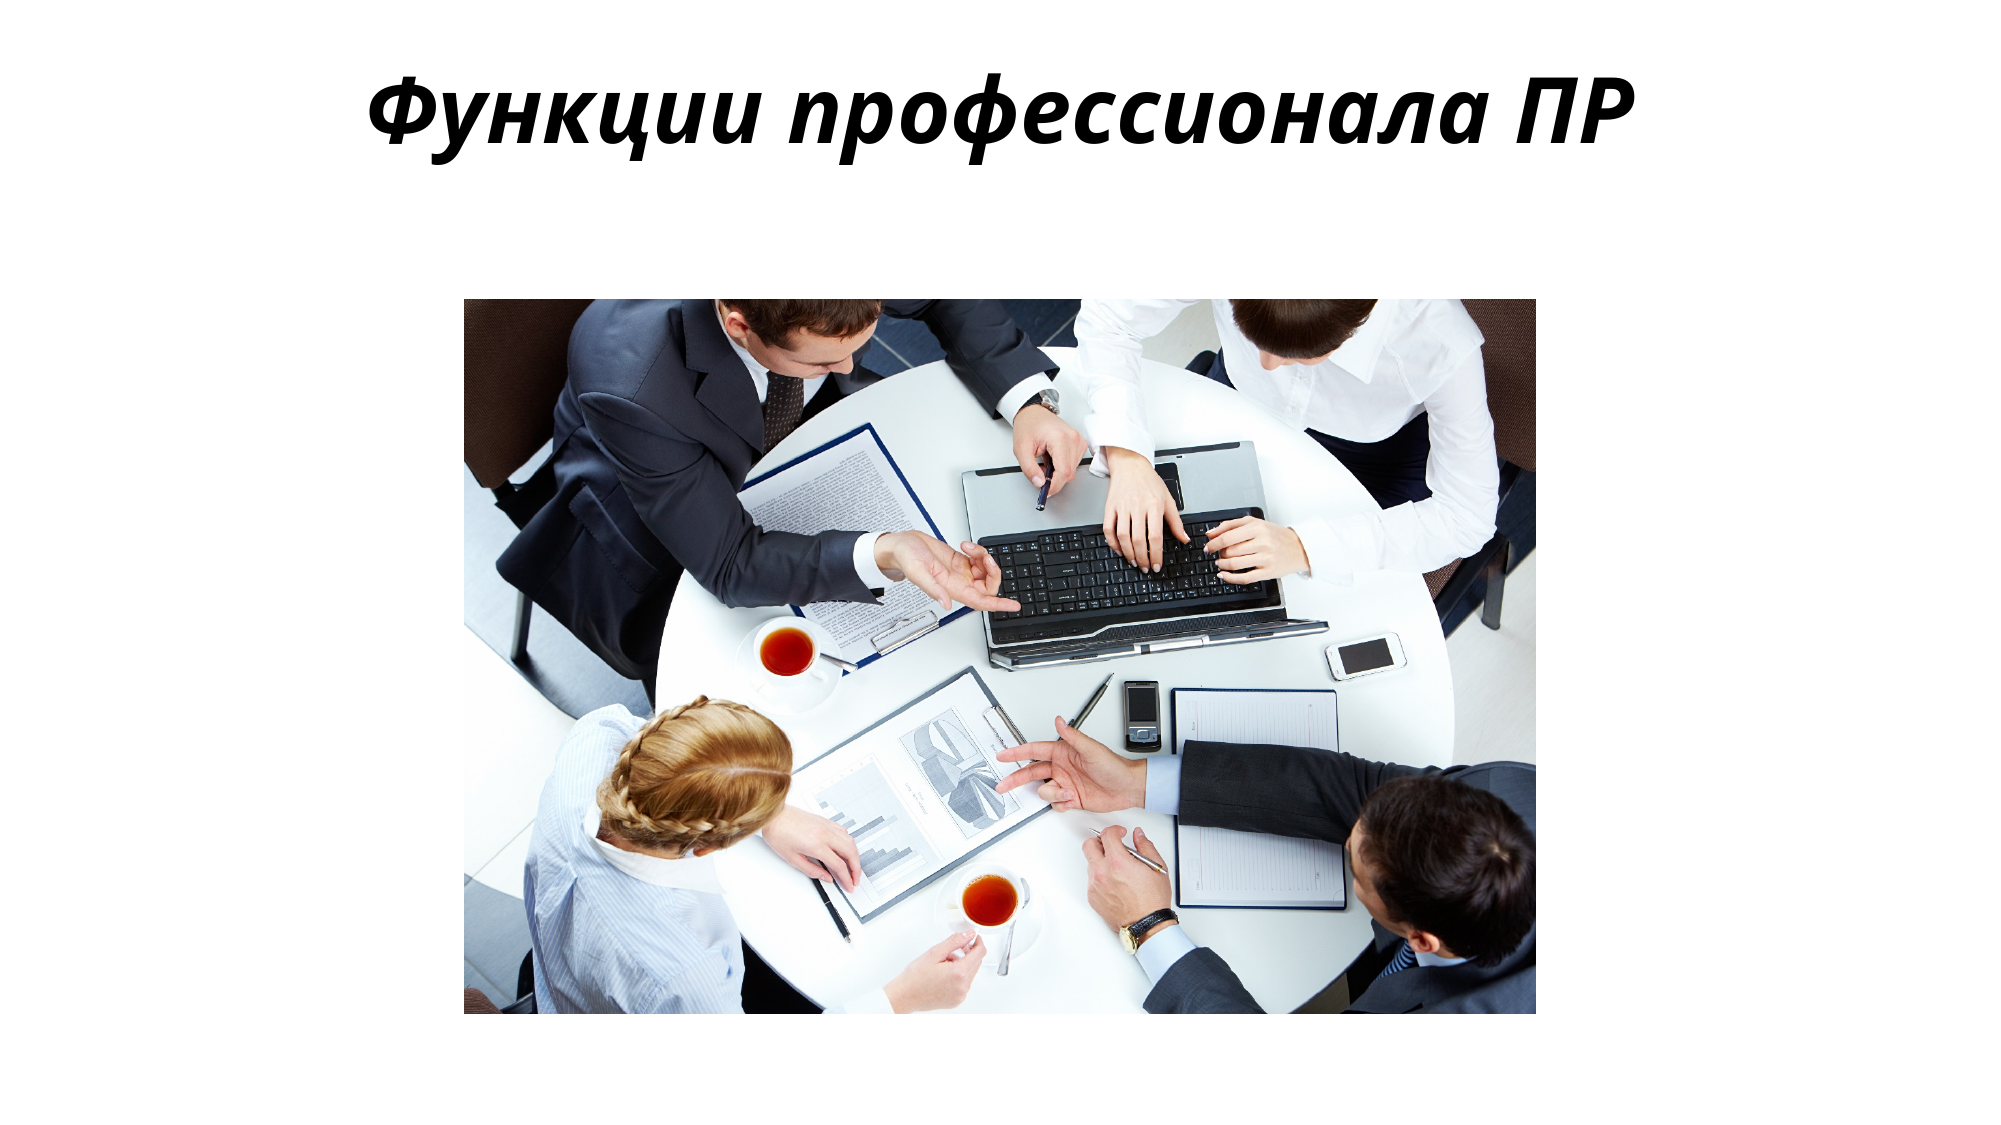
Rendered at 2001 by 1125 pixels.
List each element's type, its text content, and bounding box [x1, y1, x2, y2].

title Функции профессионала ПР [137, 59, 1863, 278]
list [464, 299, 1536, 1014]
